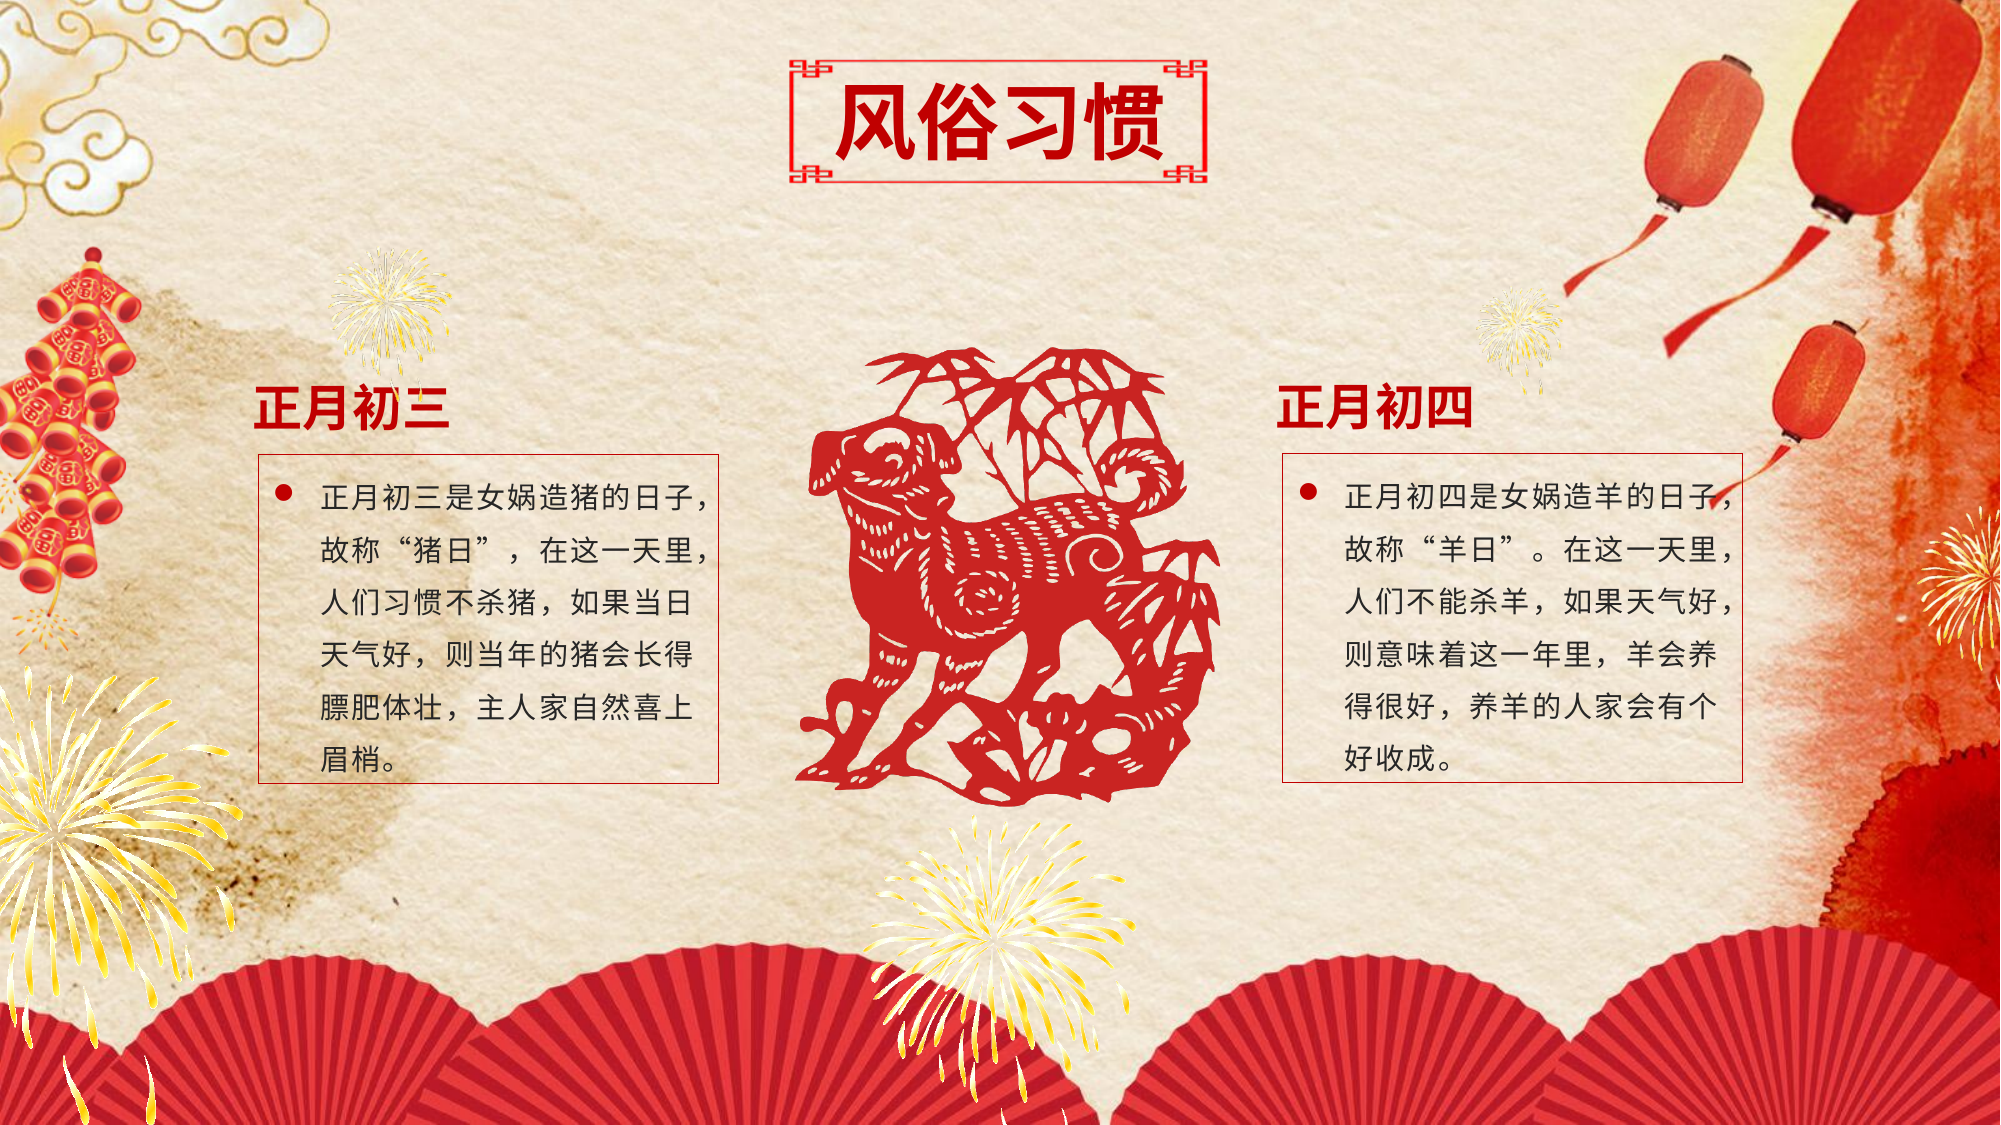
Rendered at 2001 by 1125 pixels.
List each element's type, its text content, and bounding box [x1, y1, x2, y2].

picture [0, 0, 2000, 1125]
text_box 正月初四是女娲造羊的日子，故称“羊日”。在这一天里，人们不能杀羊，如果天气好，则意味着这一年里，羊会养得很好，养羊的人家会有个好收成。 [1311, 453, 1743, 783]
text_box 正月初四 [1311, 349, 1491, 443]
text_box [766, 34, 1234, 207]
text_box 正月初三 [237, 350, 468, 444]
text_box 正月初三是女娲造猪的日子，故称“猪日”，在这一天里，人们习惯不杀猪，如果当日天气好，则当年的猪会长得膘肥体壮，主人家自然喜上眉梢。 [258, 454, 719, 784]
